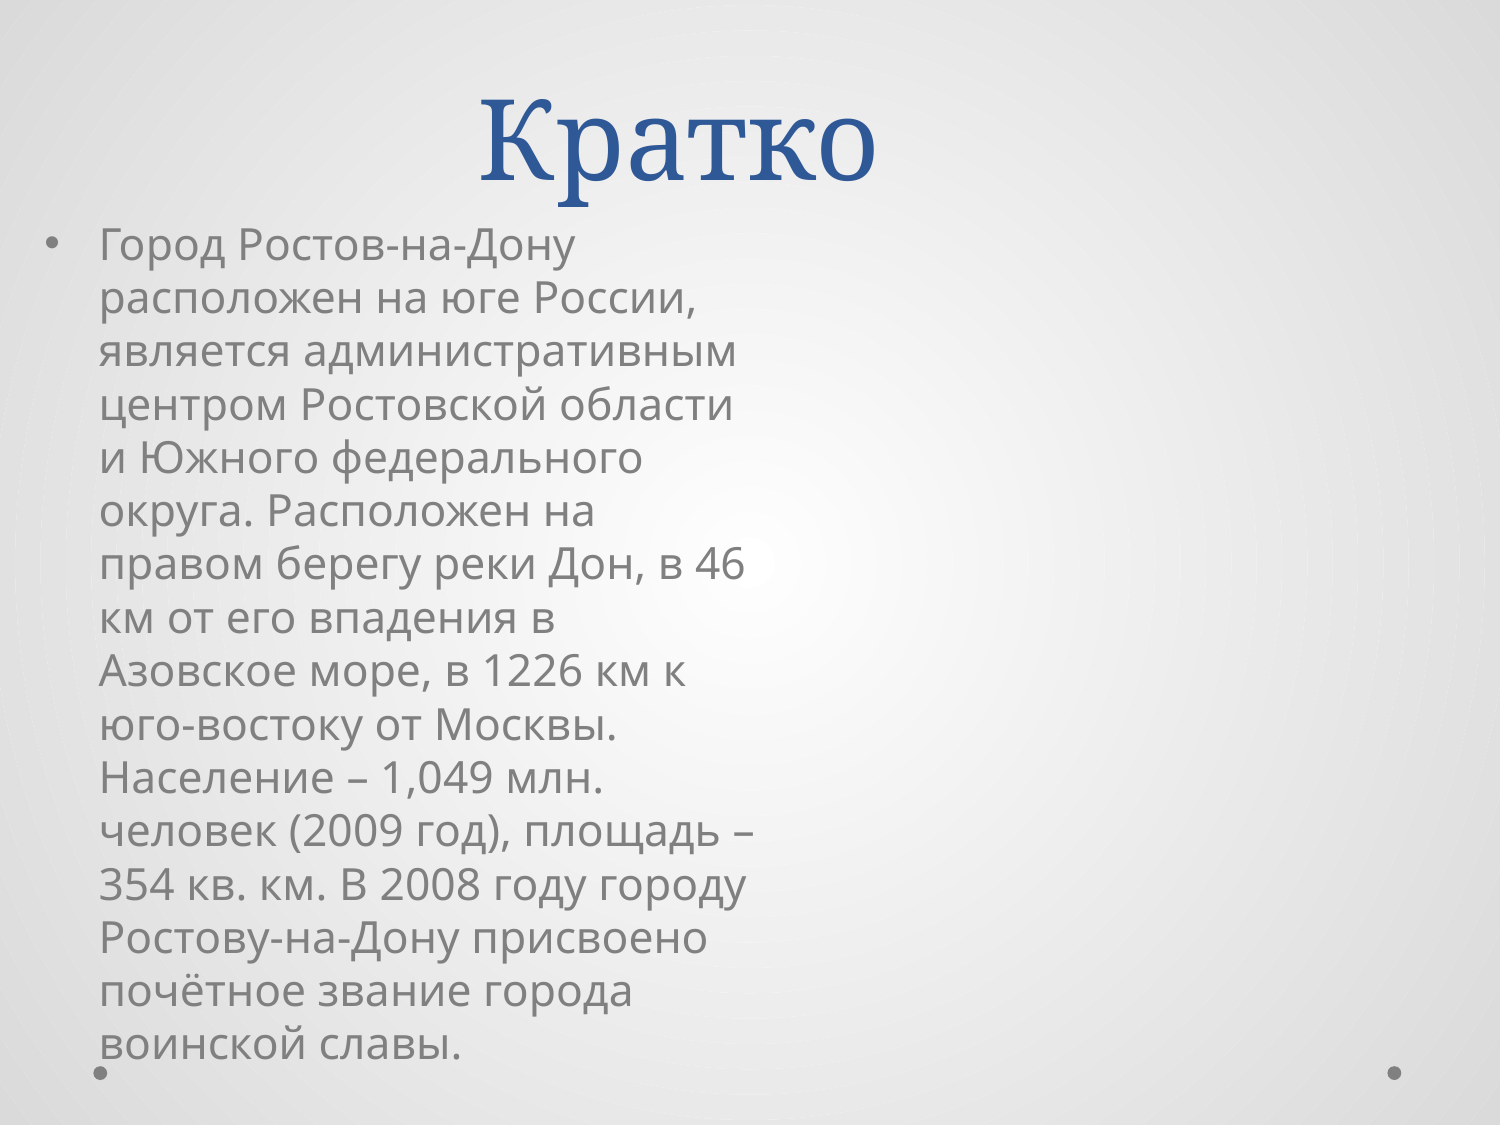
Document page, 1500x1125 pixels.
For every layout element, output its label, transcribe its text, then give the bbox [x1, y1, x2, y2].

list Город Ростов-на-Дону расположен на юге России, является административным центром Ростовской области и Южного федерального округа. Расположен на правом берегу реки Дон, в 46 км от его впадения в Азовское море, в 1226 км к юго-востоку от Москвы. Население – 1,049 млн. человек (2009 год), площадь – 354 кв. км. В 2008 году городу Ростову-на-Дону присвоено почётное звание города воинской славы. [29, 208, 774, 1083]
title Кратко [3, 0, 1354, 211]
